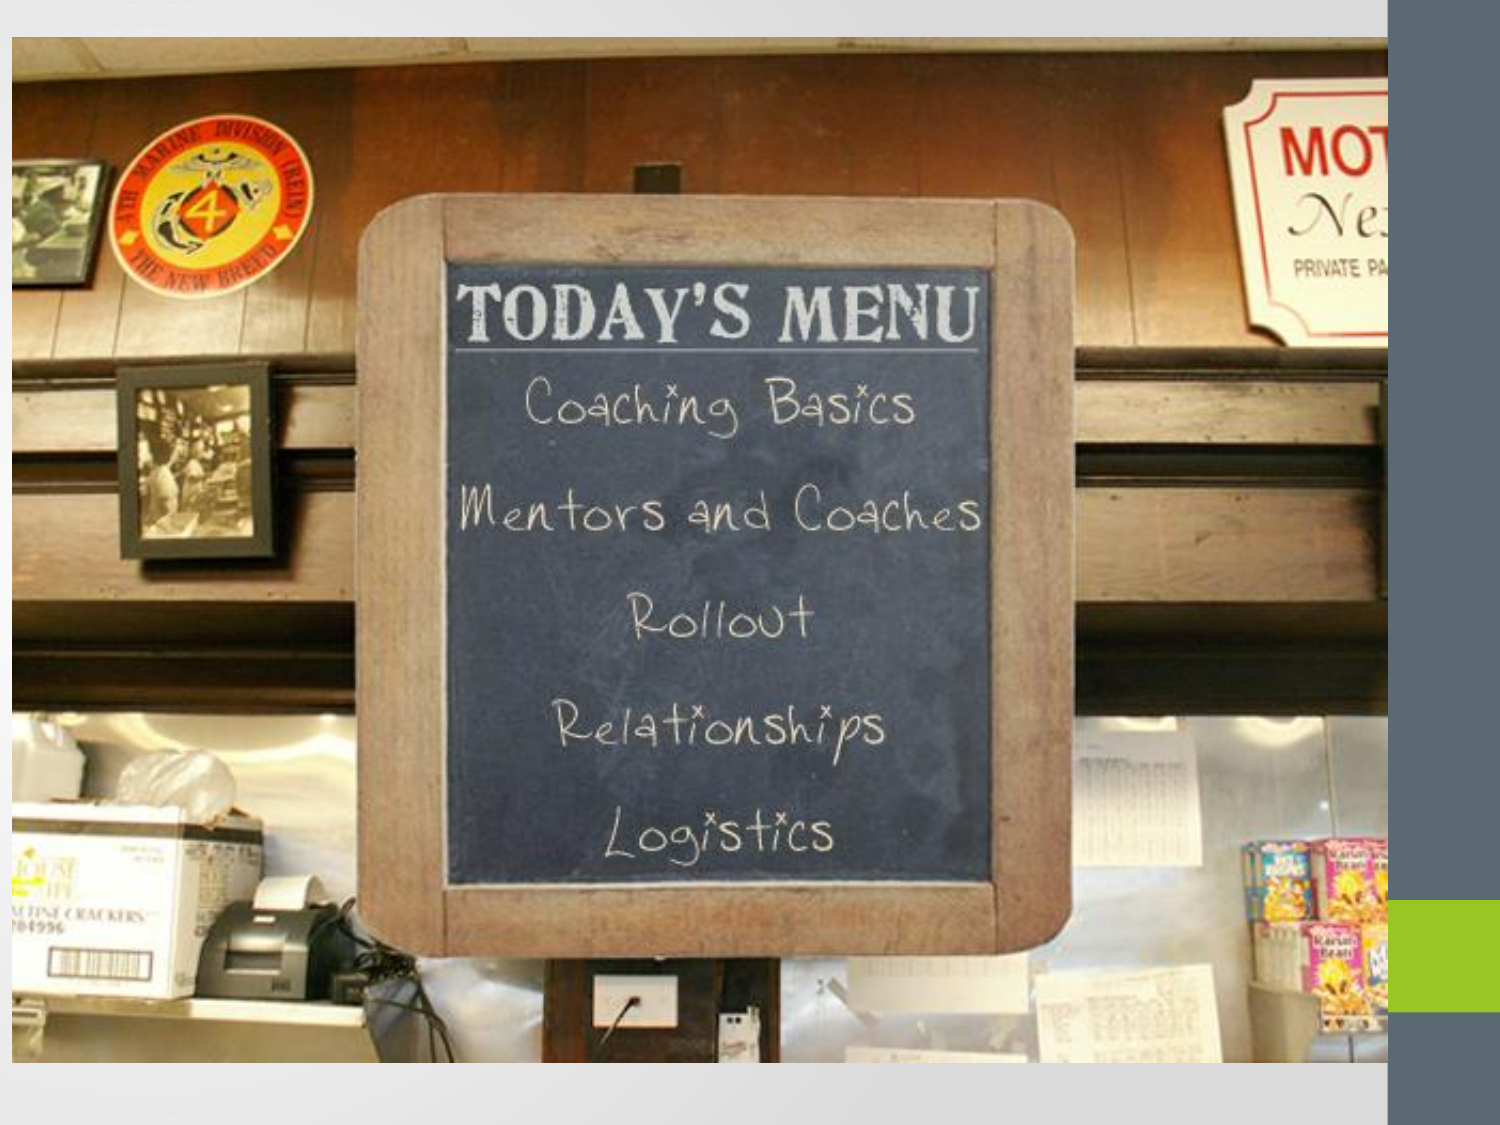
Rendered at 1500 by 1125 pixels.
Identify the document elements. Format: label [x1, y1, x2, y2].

picture [11, 36, 1389, 1063]
